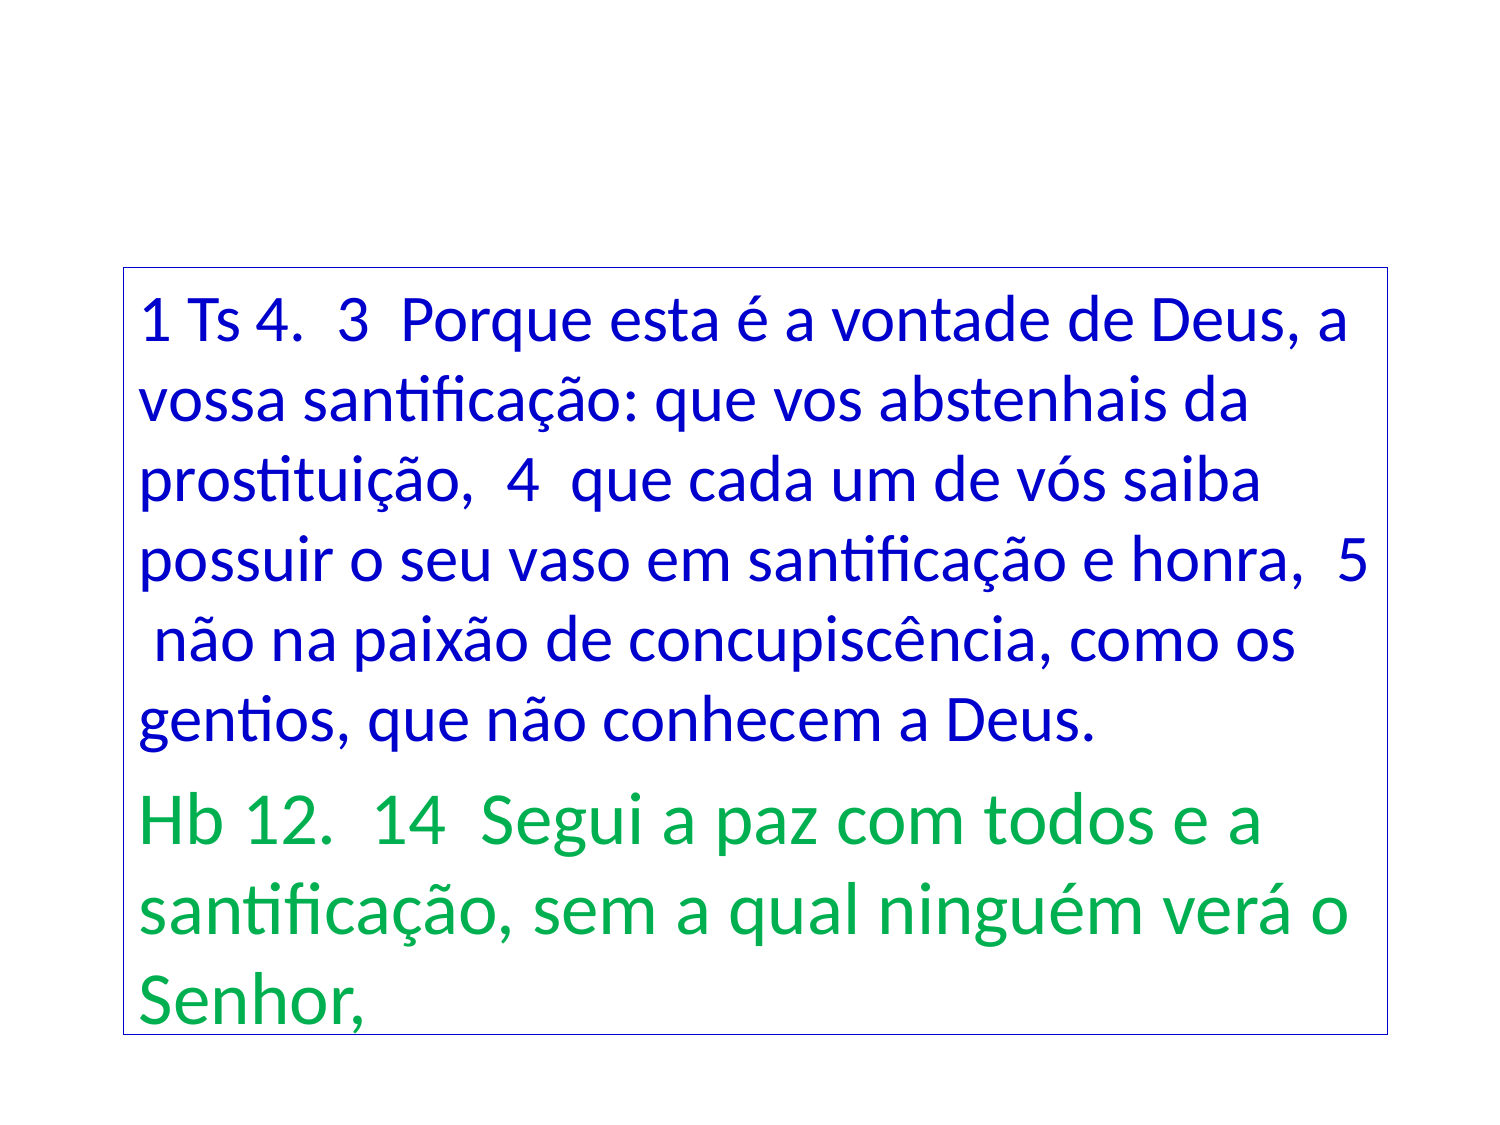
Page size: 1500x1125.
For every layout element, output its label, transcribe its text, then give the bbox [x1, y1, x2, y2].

list 1 Ts 4. 3 Porque esta é a vontade de Deus, a vossa santificação: que vos abstenhais da prostituição, 4 que cada um de vós saiba possuir o seu vaso em santificação e honra, 5 não na paixão de concupiscência, como os gentios, que não conhecem a Deus. Hb 12. 14 Segui a paz com todos e a santificação, sem a qual ninguém verá o Senhor, [123, 267, 1388, 1035]
